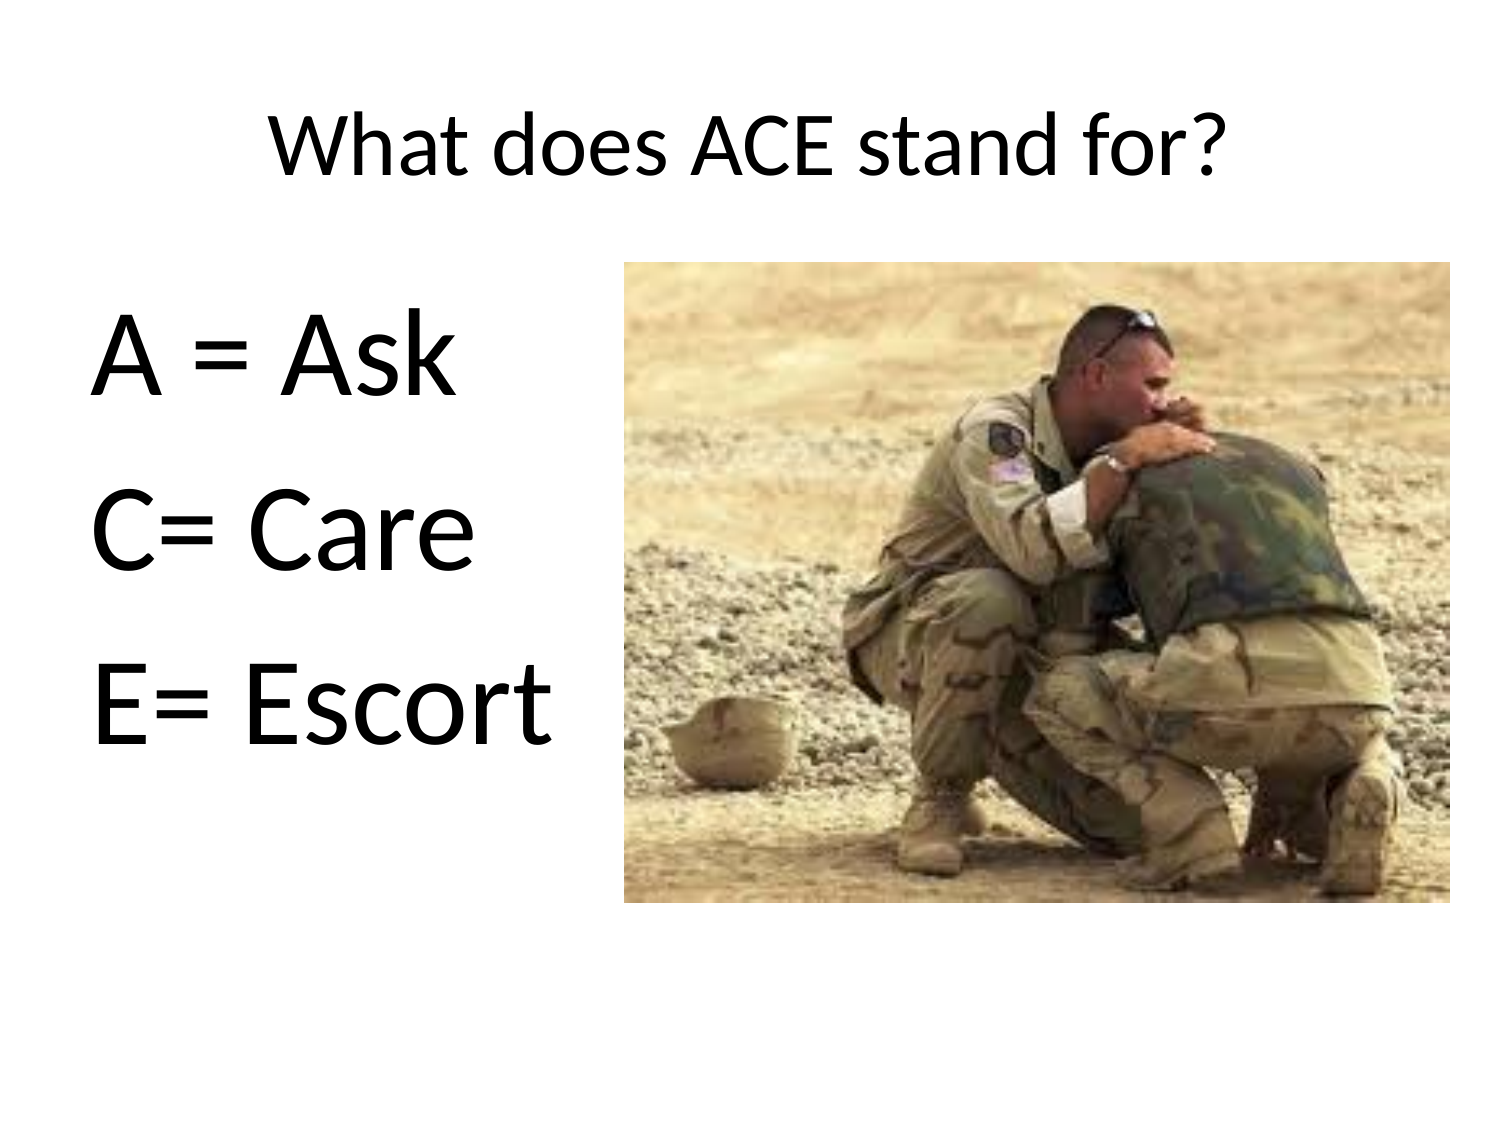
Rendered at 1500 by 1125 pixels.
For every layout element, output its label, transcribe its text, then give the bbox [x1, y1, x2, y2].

title What does ACE stand for? [75, 45, 1425, 233]
list A = Ask C= Care E= Escort [75, 262, 1425, 1005]
picture [624, 262, 1451, 904]
